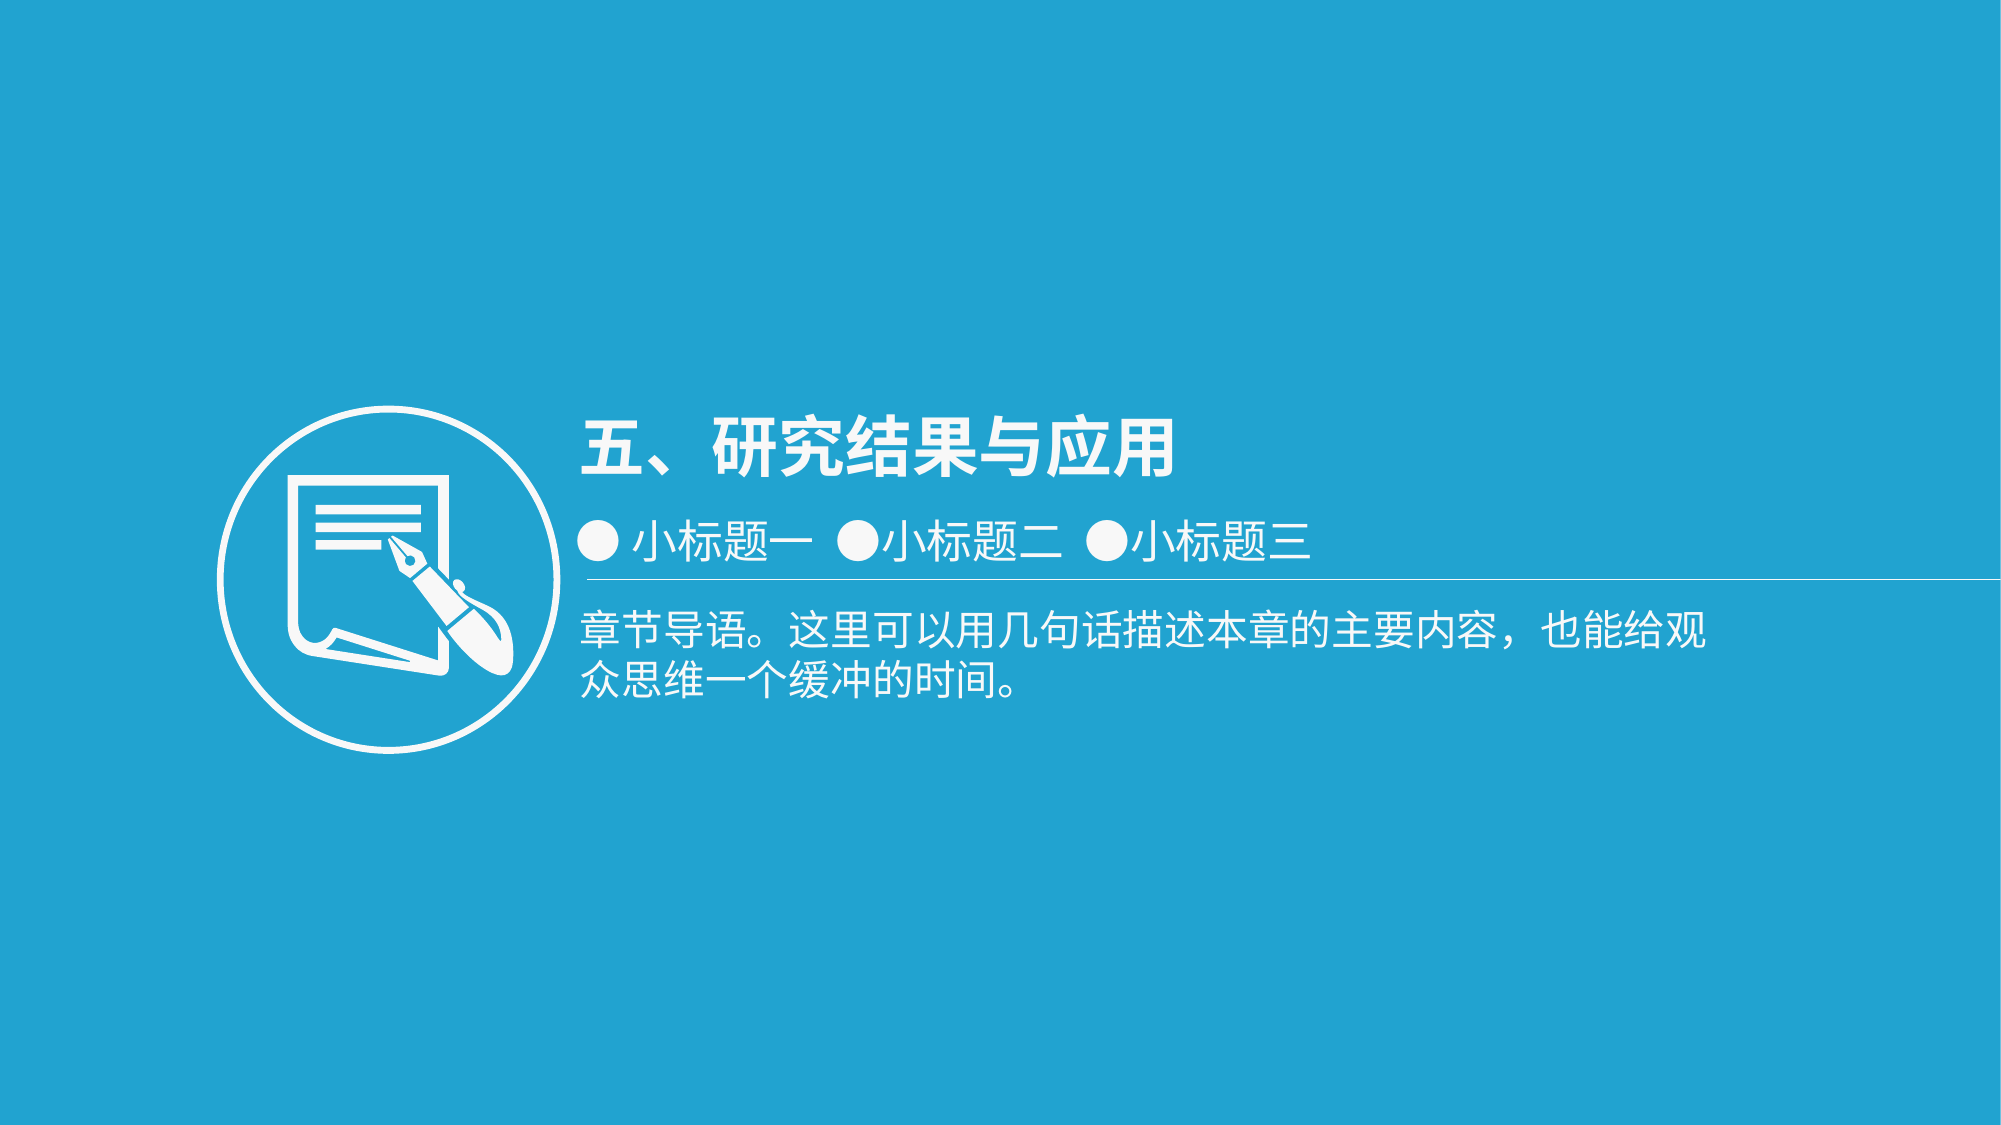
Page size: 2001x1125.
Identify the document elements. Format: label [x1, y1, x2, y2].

text_box [560, 397, 1754, 713]
text_box [216, 405, 561, 754]
